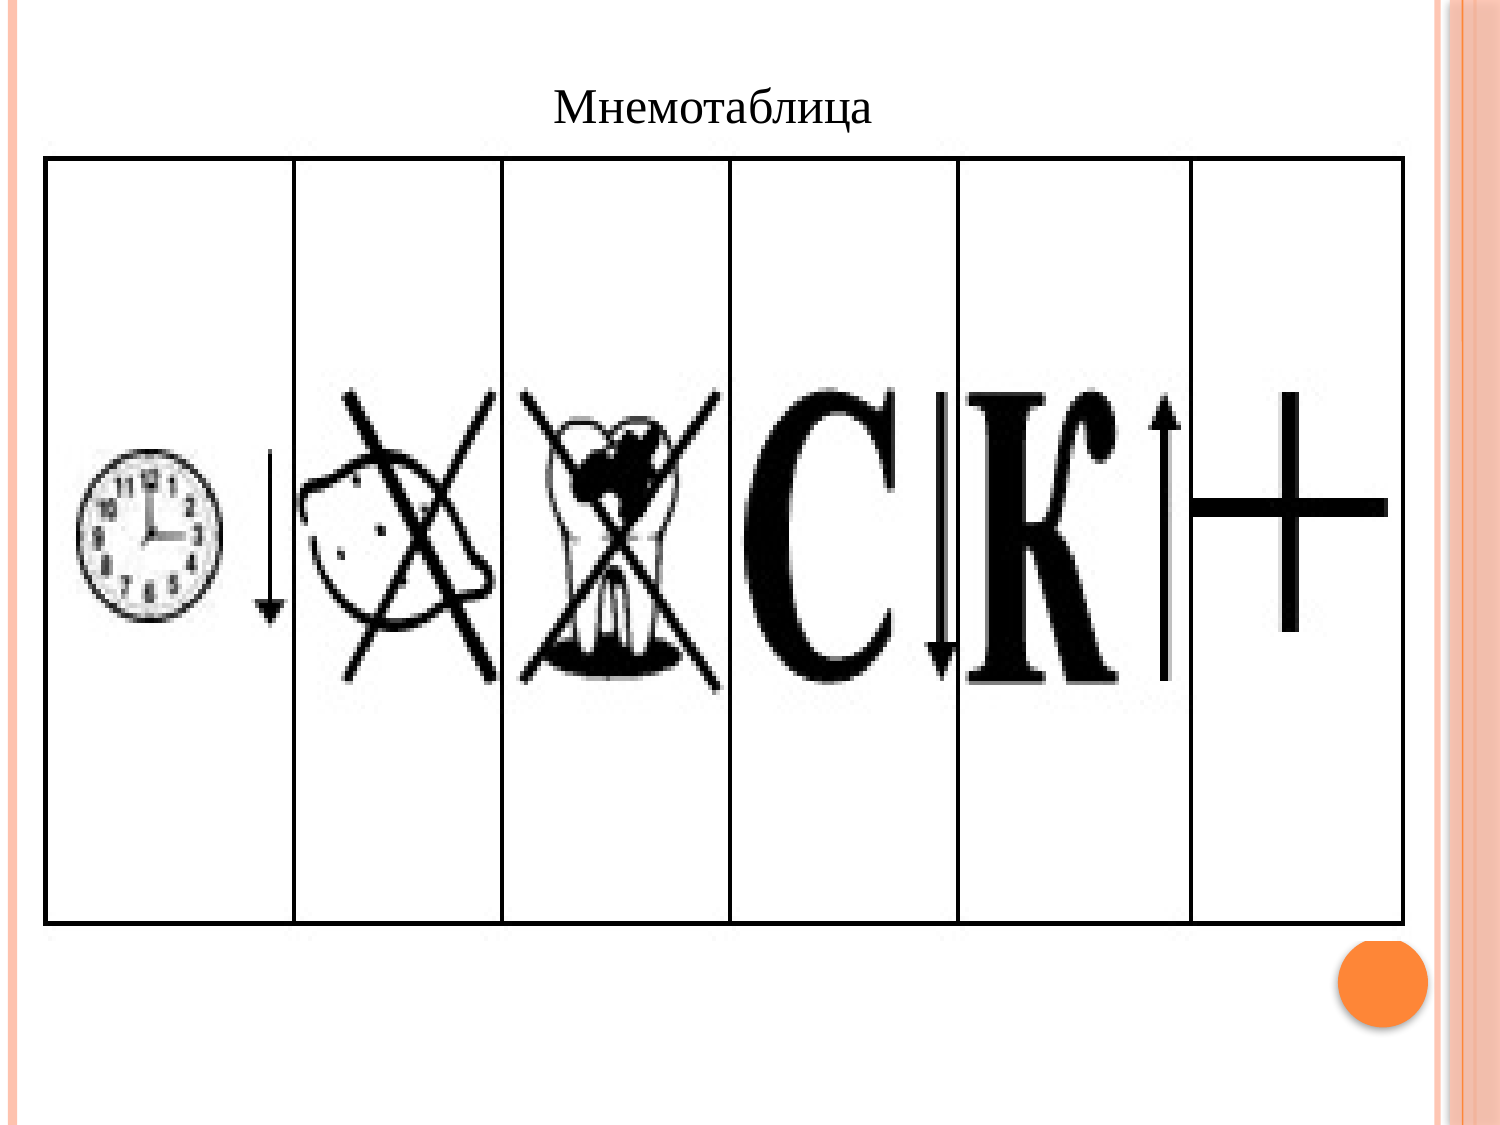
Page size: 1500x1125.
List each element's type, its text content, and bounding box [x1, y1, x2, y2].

text_box Мнемотаблица [539, 66, 889, 134]
picture [40, 136, 1413, 941]
